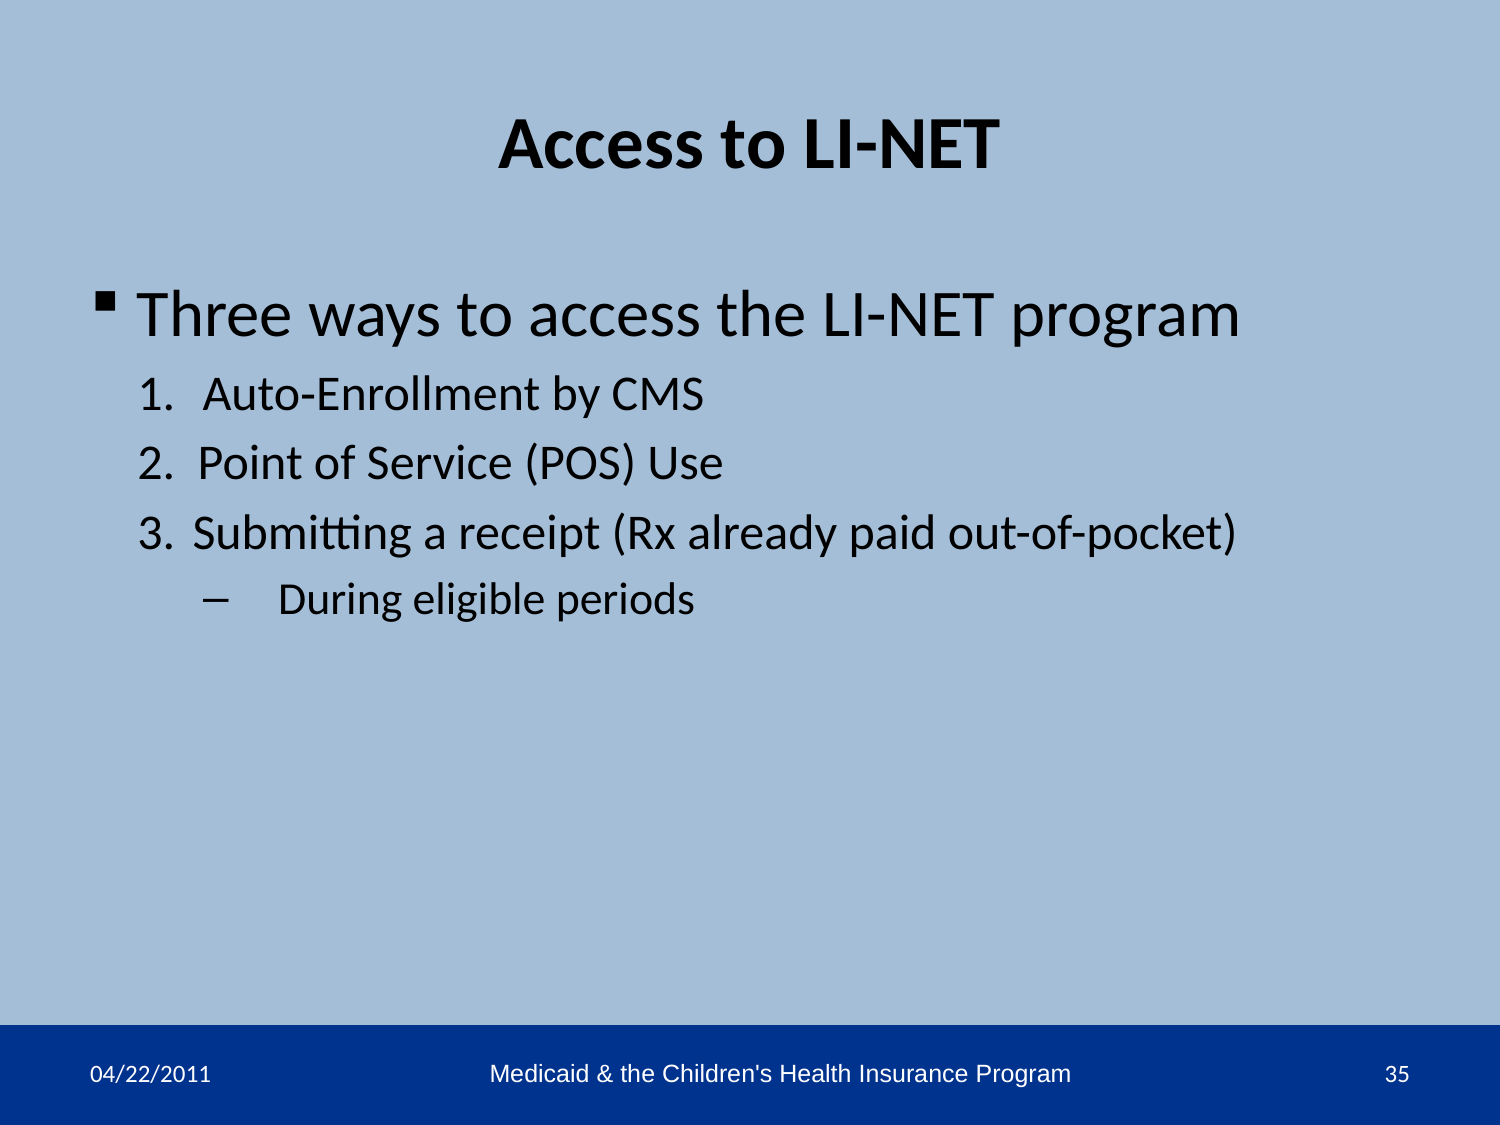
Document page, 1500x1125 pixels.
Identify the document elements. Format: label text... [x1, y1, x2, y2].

list Three ways to access the LI-NET program Auto‐Enrollment by CMS 2. Point of Service (POS) Use Submitting a receipt (Rx already paid out-of-pocket) During eligible periods [74, 262, 1426, 1006]
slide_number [75, 1042, 287, 1103]
footer Medicaid & the Children's Health Insurance Program [287, 1042, 1275, 1103]
slide_number 35 [1275, 1042, 1425, 1103]
title Access to LI-NET [74, 44, 1426, 233]
